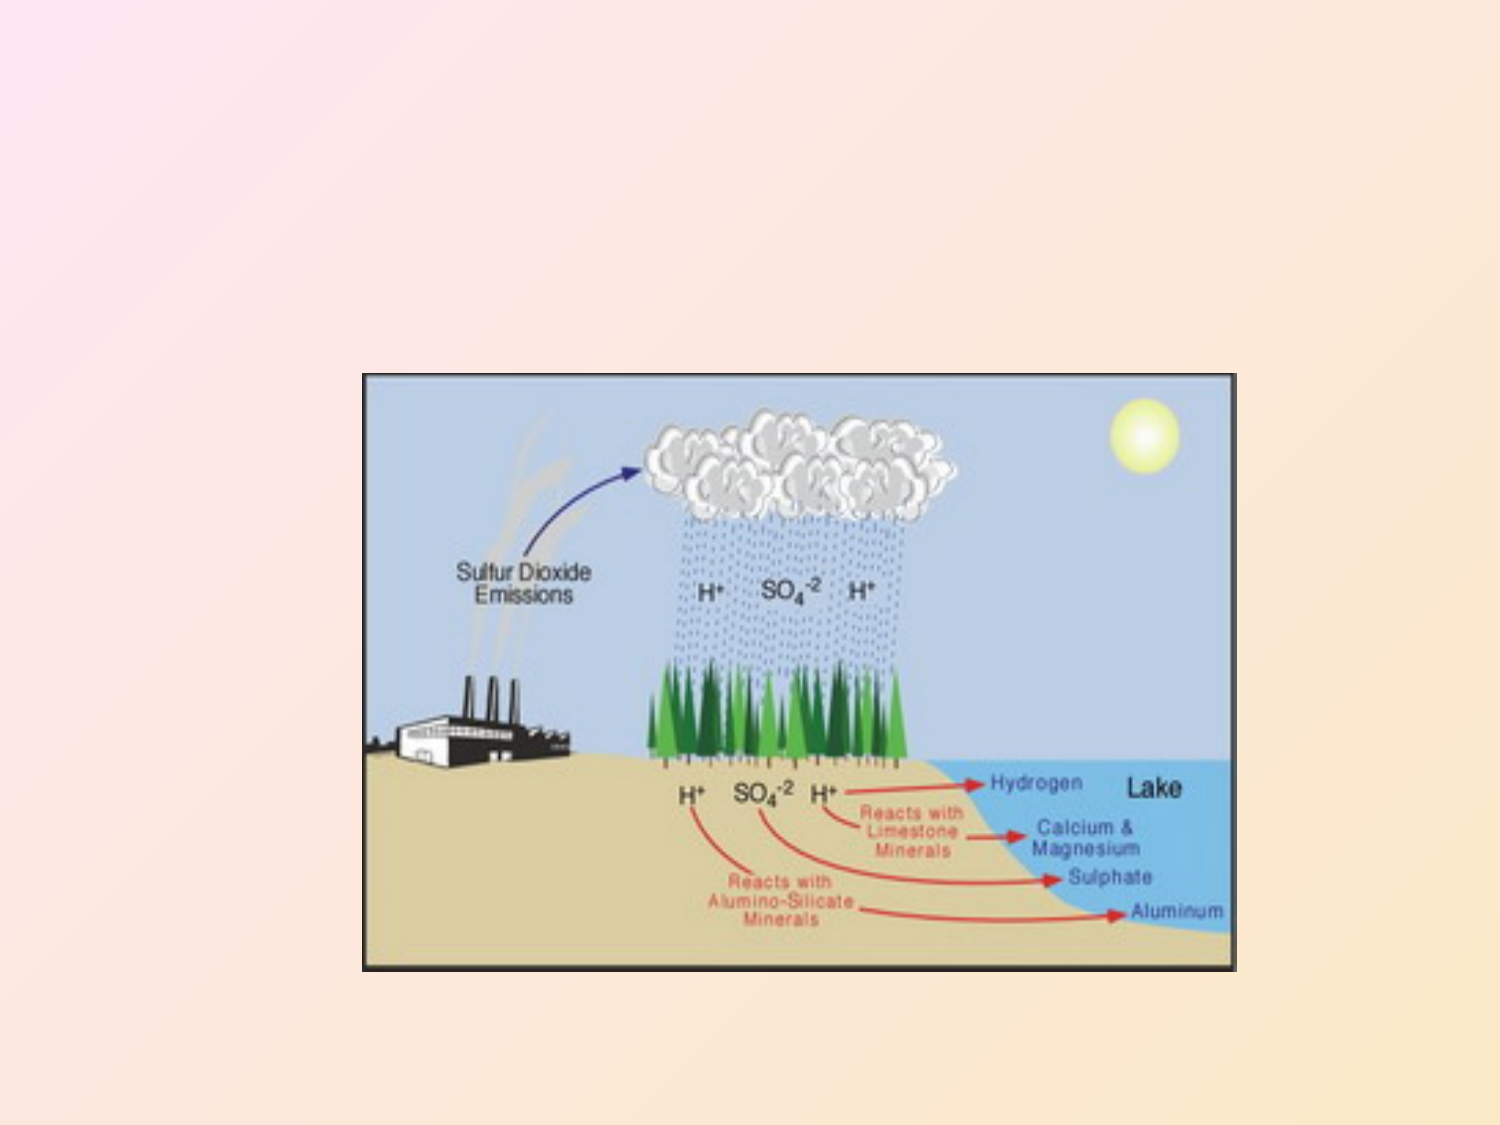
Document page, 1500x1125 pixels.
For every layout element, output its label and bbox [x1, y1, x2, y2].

list [361, 373, 1238, 972]
